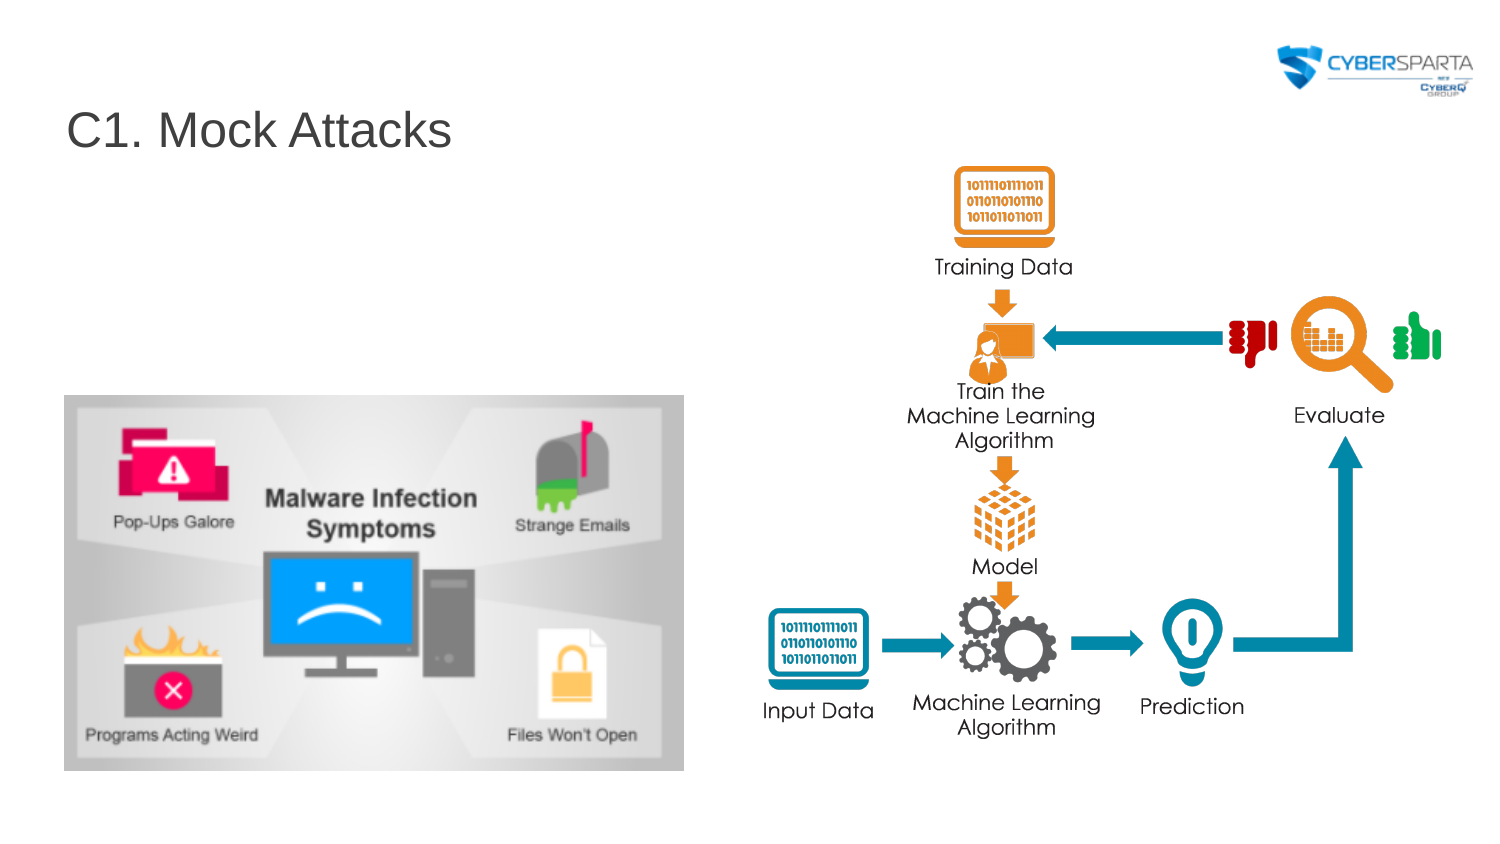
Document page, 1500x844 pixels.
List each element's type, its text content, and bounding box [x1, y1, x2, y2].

title C1. Mock Attacks [51, 72, 1449, 167]
picture [746, 166, 1442, 752]
picture [64, 394, 685, 771]
picture [1252, 0, 1500, 139]
